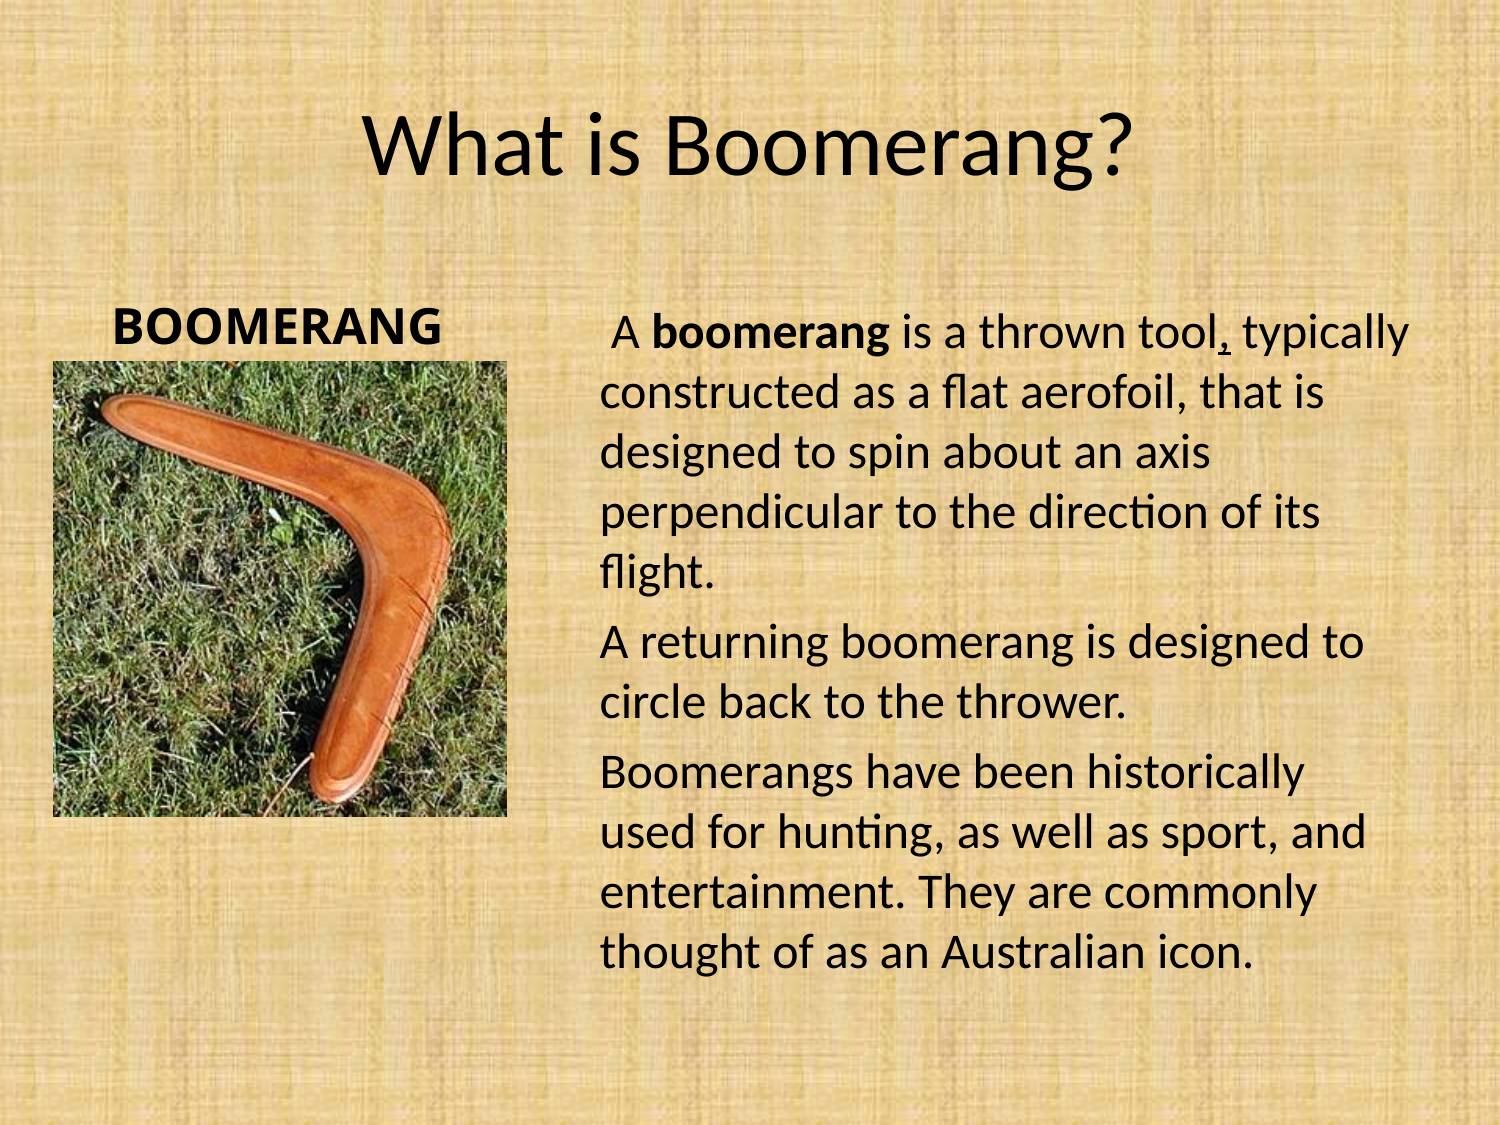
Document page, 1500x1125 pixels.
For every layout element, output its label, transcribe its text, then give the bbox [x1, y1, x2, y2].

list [52, 361, 507, 817]
list A boomerang is a thrown tool, typically constructed as a flat aerofoil, that is designed to spin about an axis perpendicular to the direction of its flight. A returning boomerang is designed to circle back to the thrower. Boomerangs have been historically used for hunting, as well as sport, and entertainment. They are commonly thought of as an Australian icon. [584, 290, 1425, 1005]
list BOOMERANG [53, 243, 502, 360]
picture [0, 0, 1500, 1125]
title What is Boomerang? [75, 45, 1425, 233]
